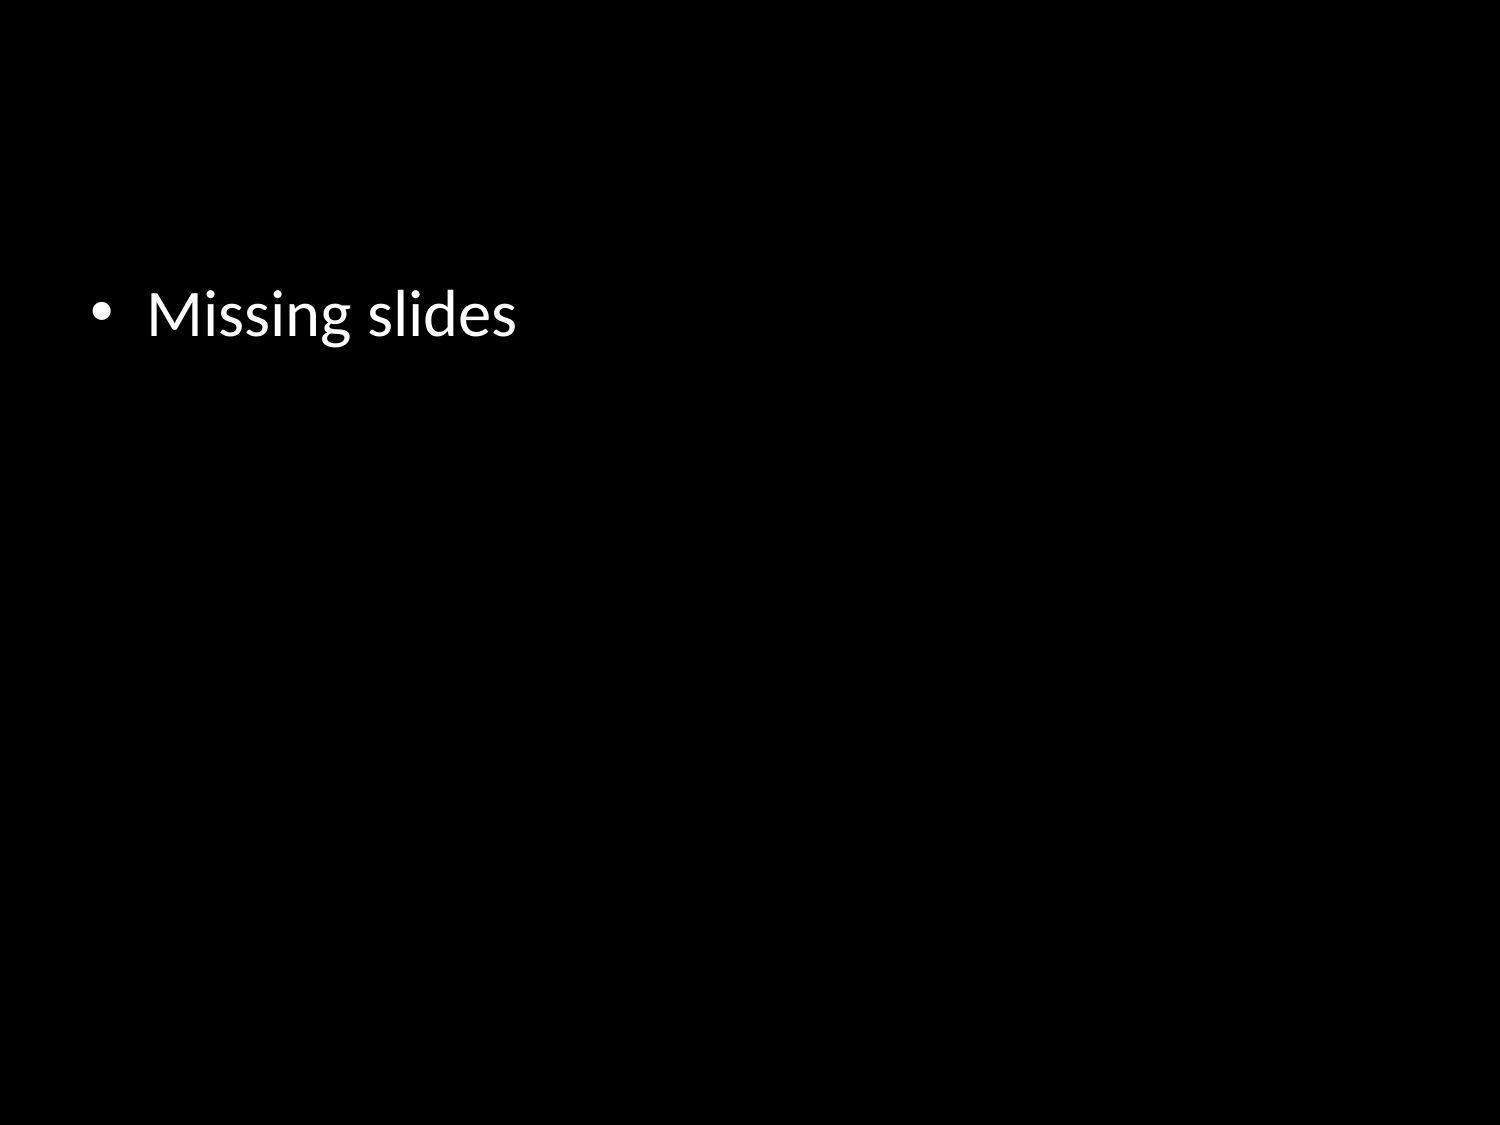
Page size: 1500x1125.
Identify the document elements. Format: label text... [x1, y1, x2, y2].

list Missing slides [75, 262, 1425, 1005]
